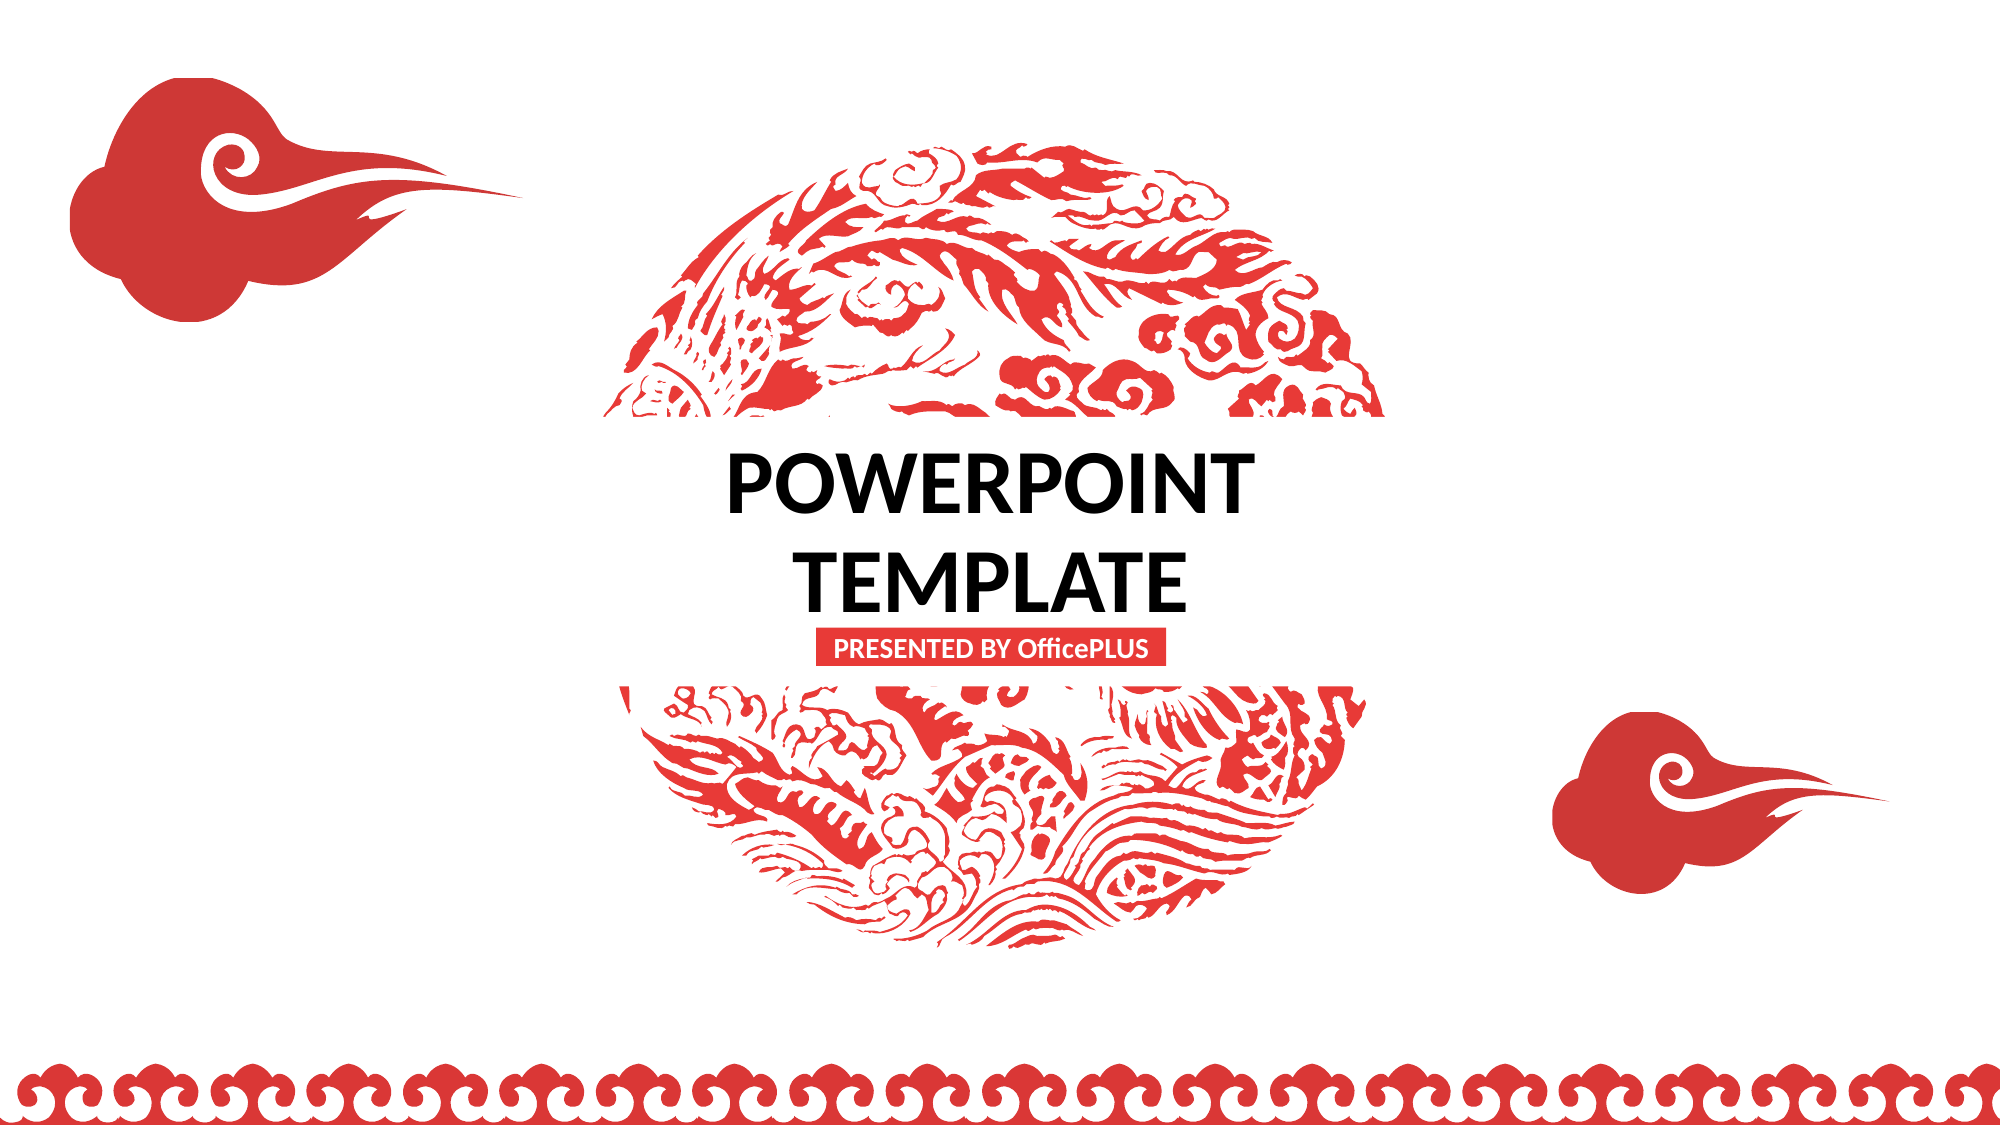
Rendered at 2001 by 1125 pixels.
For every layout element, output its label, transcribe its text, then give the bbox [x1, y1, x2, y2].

text_box POWERPOINT TEMPLATE [606, 426, 1376, 640]
text_box PRESENTED BY OfficePLUS [815, 627, 1167, 667]
